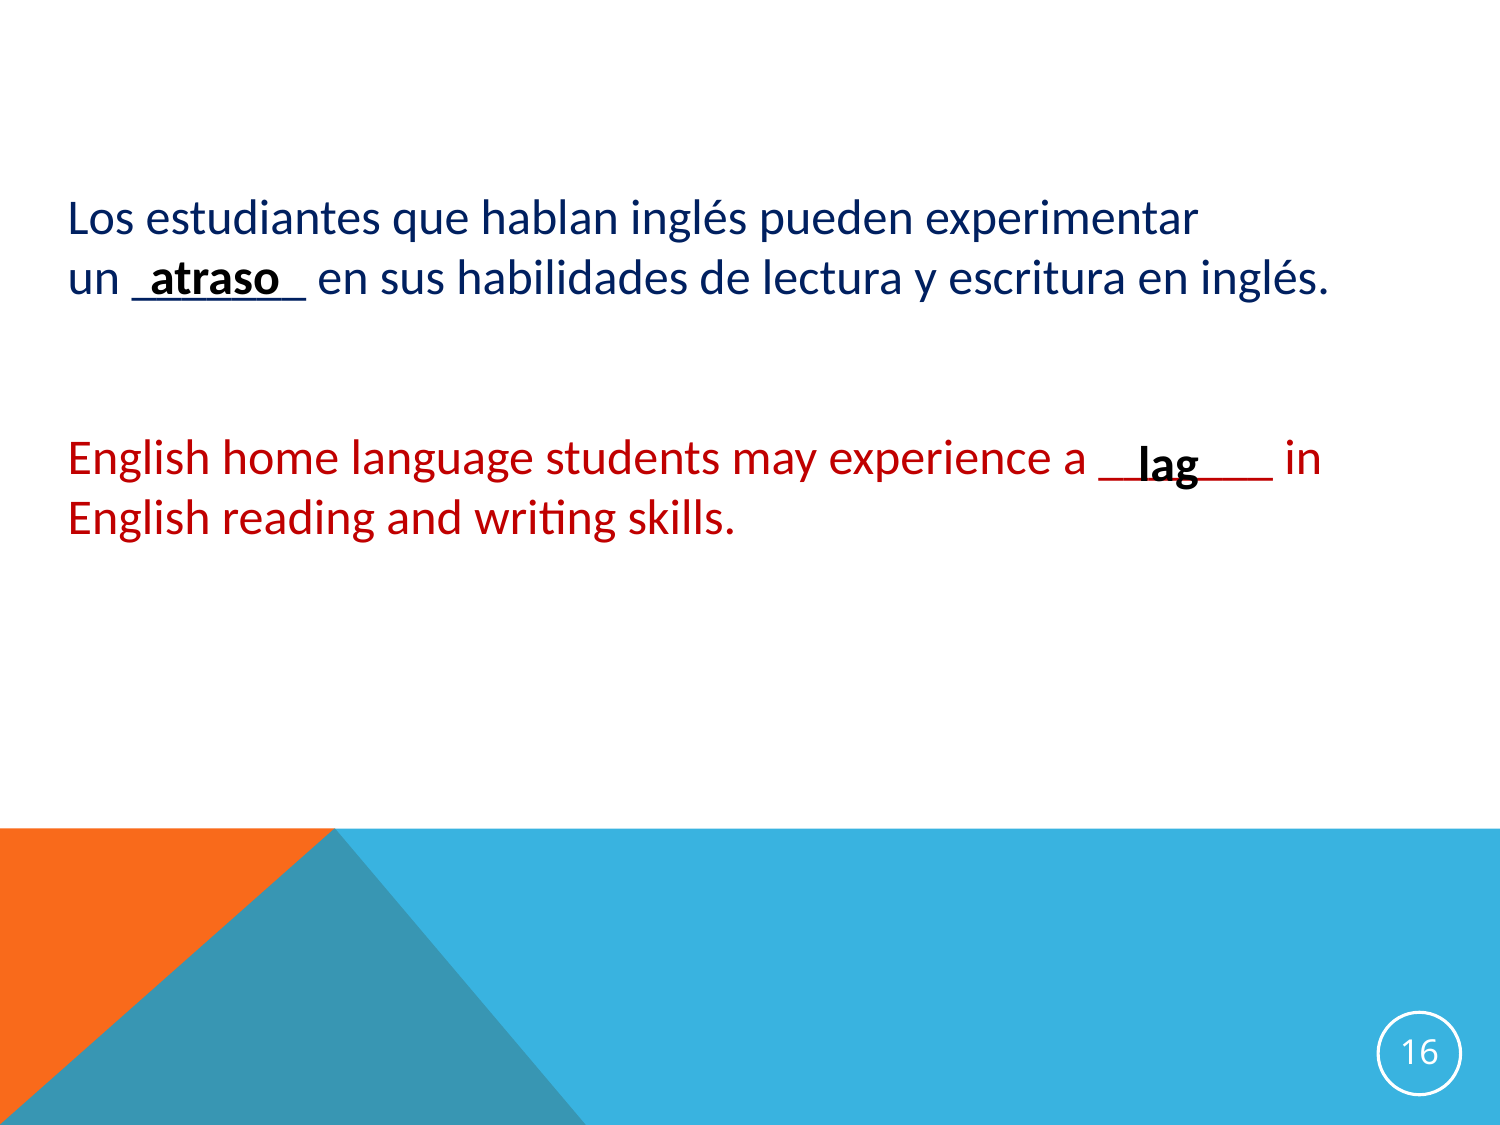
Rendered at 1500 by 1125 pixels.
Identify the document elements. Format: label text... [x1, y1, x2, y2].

text_box Los estudiantes que hablan inglés pueden experimentar un _______ en sus habilidades de lectura y escritura en inglés. English home language students may experience a _______ in English reading and writing skills. [52, 177, 1434, 552]
text_box lag [1077, 424, 1261, 499]
text_box atraso [135, 237, 319, 313]
slide_number 16 [1376, 1010, 1463, 1097]
